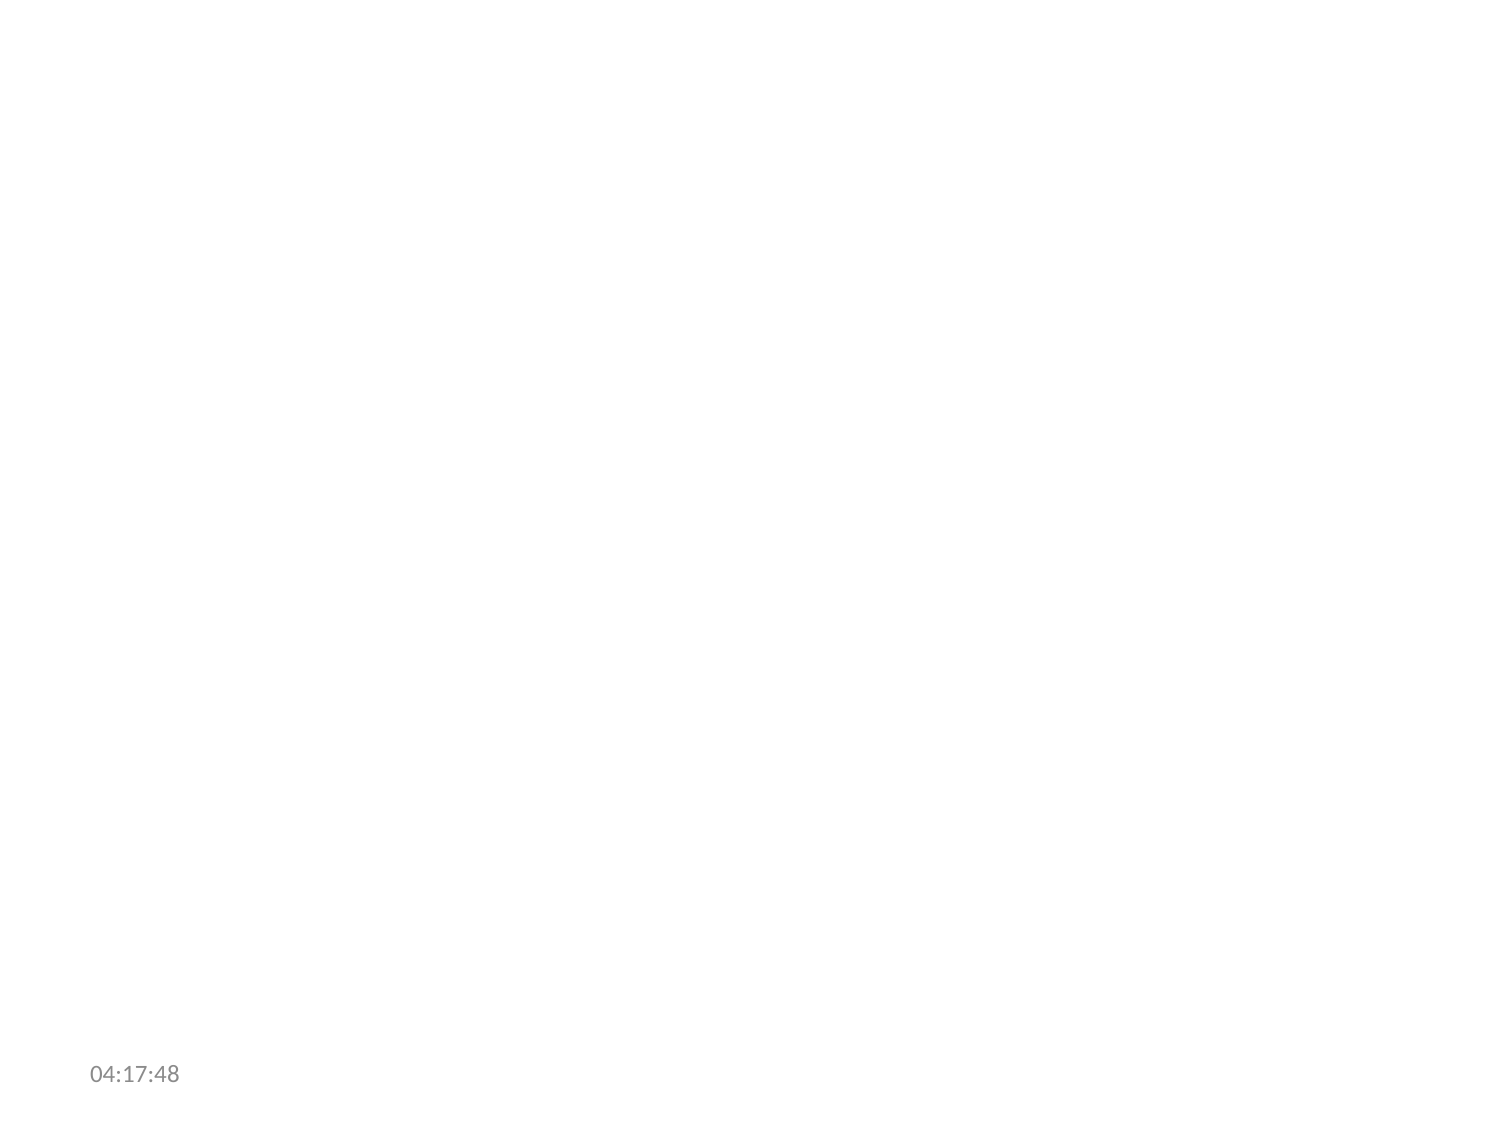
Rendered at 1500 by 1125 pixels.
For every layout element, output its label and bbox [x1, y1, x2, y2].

slide_number [75, 1042, 425, 1103]
